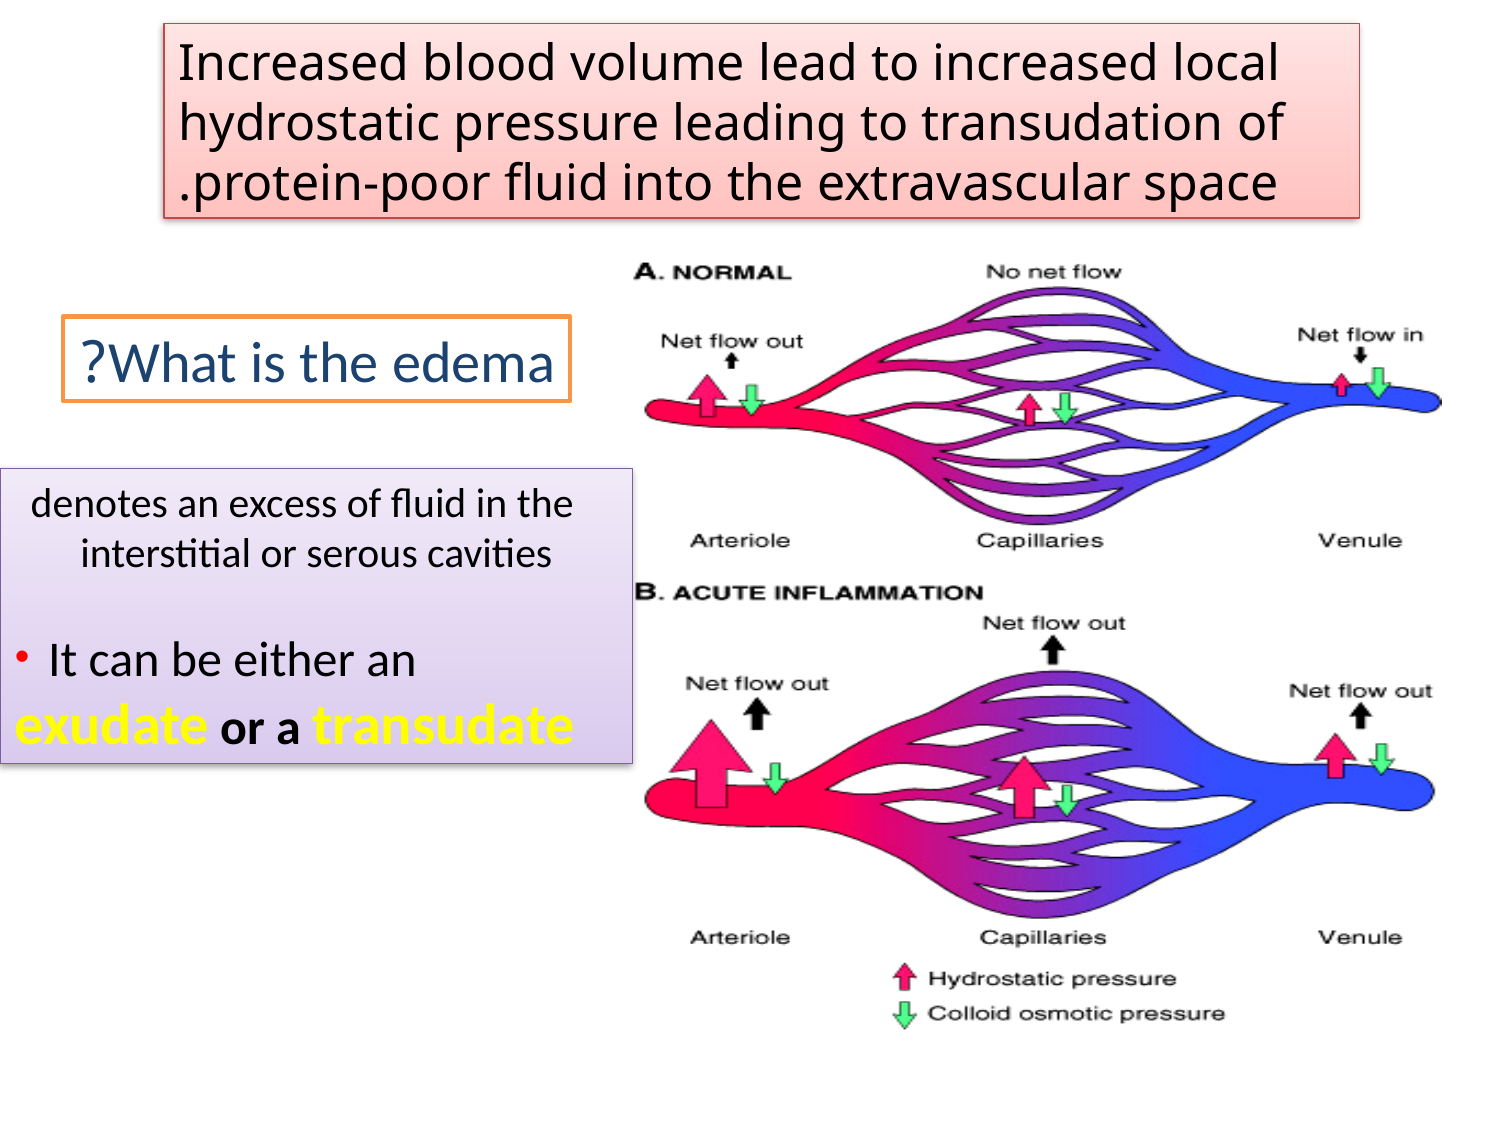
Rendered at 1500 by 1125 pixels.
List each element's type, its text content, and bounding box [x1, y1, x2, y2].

text_box What is the edema? [61, 314, 572, 403]
text_box Increased blood volume lead to increased local hydrostatic pressure leading to transudation of protein-poor fluid into the extravascular space. [163, 23, 1360, 219]
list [632, 257, 1442, 1031]
text_box denotes an excess of fluid in the interstitial or serous cavities It can be either an exudate or a transudate [0, 468, 627, 764]
